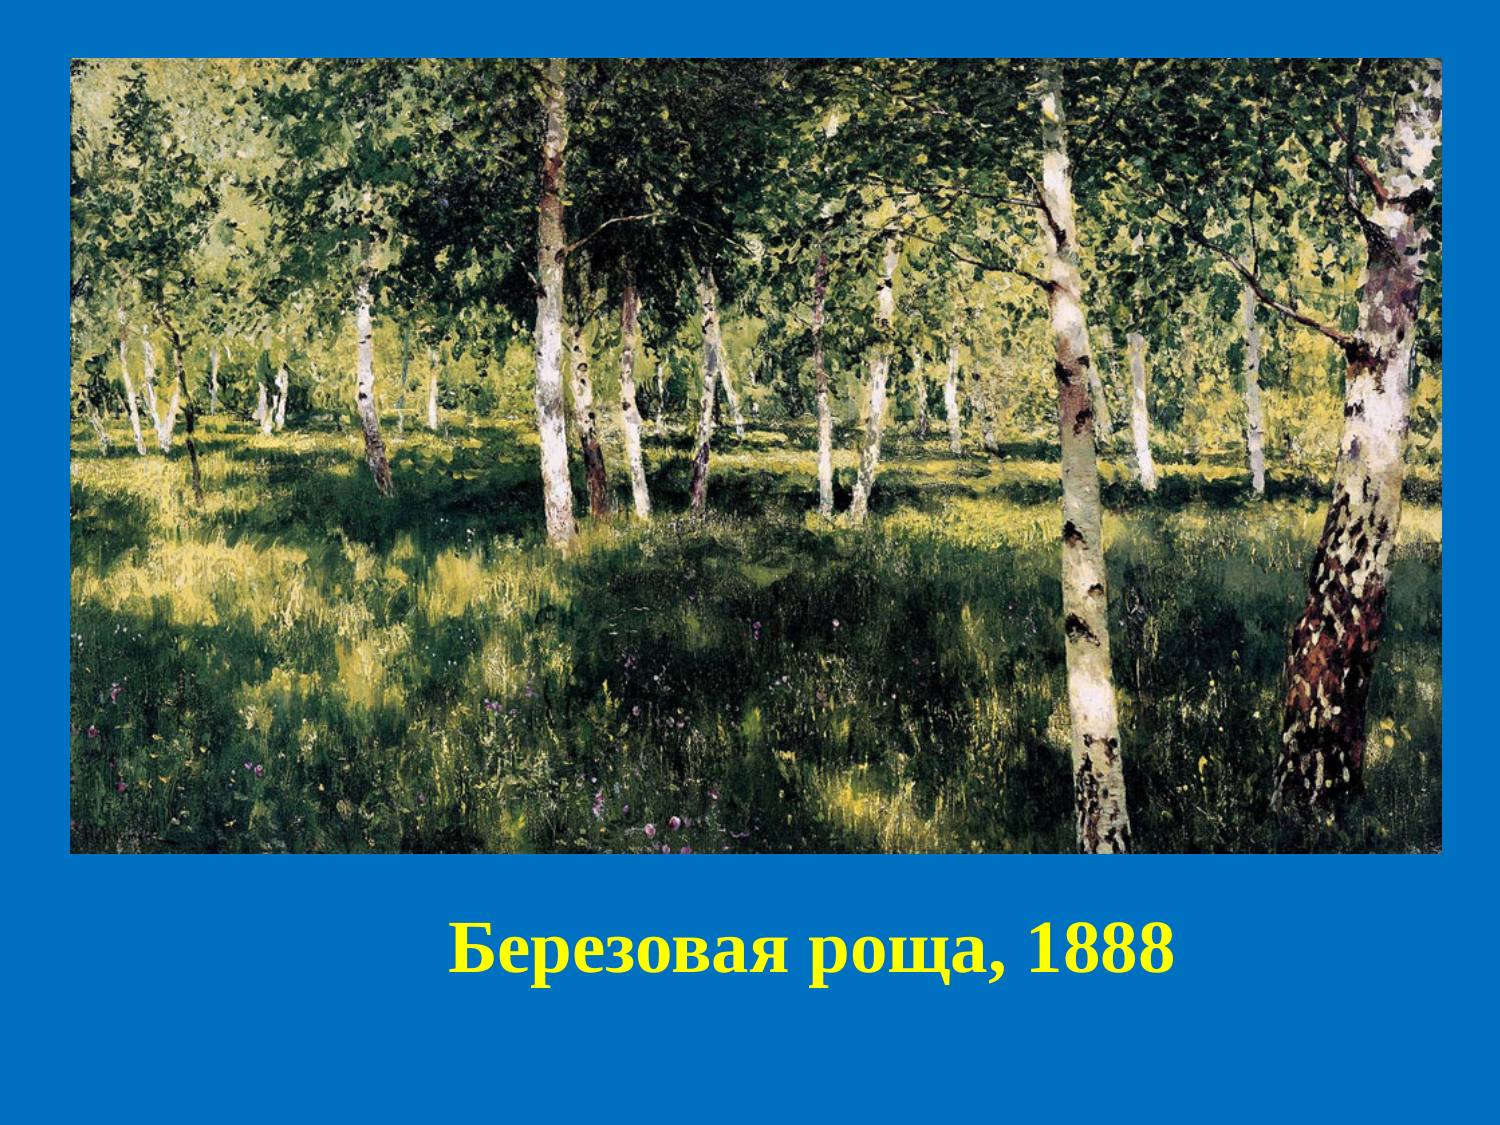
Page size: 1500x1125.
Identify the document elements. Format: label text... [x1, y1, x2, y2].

text_box Березовая роща, 1888 [433, 890, 1219, 996]
picture [70, 58, 1442, 855]
